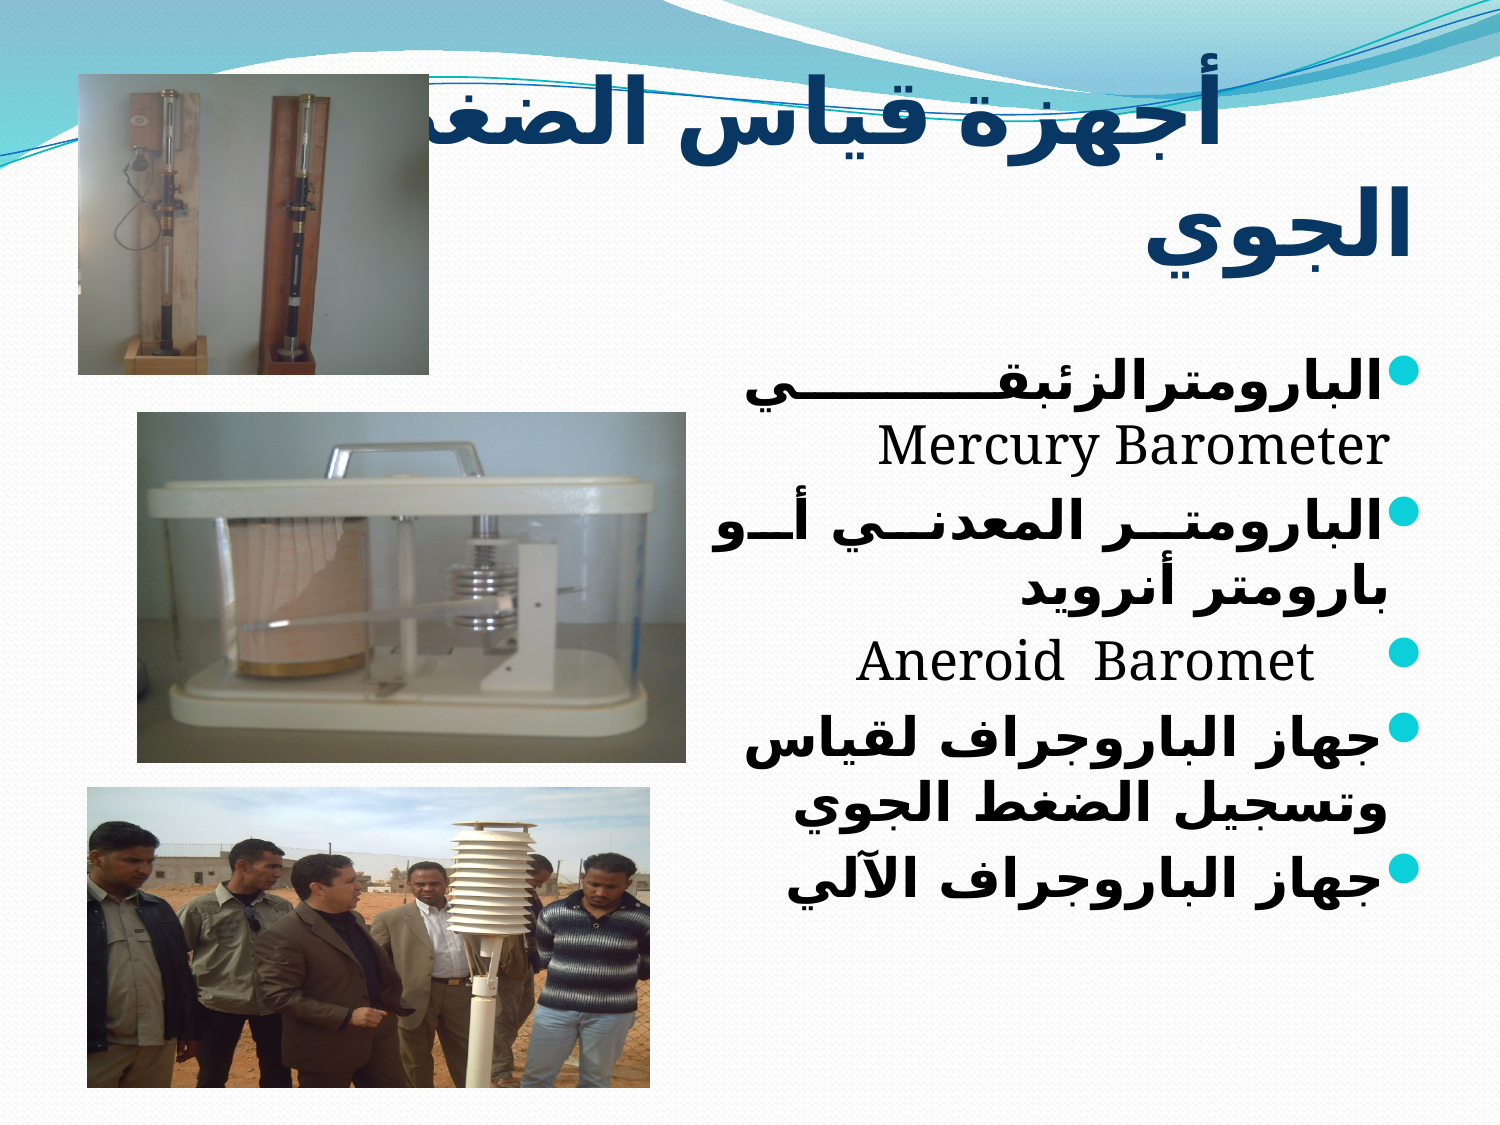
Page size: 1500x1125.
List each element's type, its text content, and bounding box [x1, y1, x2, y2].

list البارومترالزئبقي Mercury Barometer البارومتر المعدني أو بارومتر أنرويد Aneroid Baromet جهاز الباروجراف لقياس وتسجيل الضغط الجوي جهاز الباروجراف الآلي [699, 337, 1451, 1000]
picture [87, 787, 651, 1088]
picture [137, 412, 686, 763]
title أجهزة قياس الضغط الجوي [75, 41, 1425, 275]
picture [77, 74, 429, 376]
